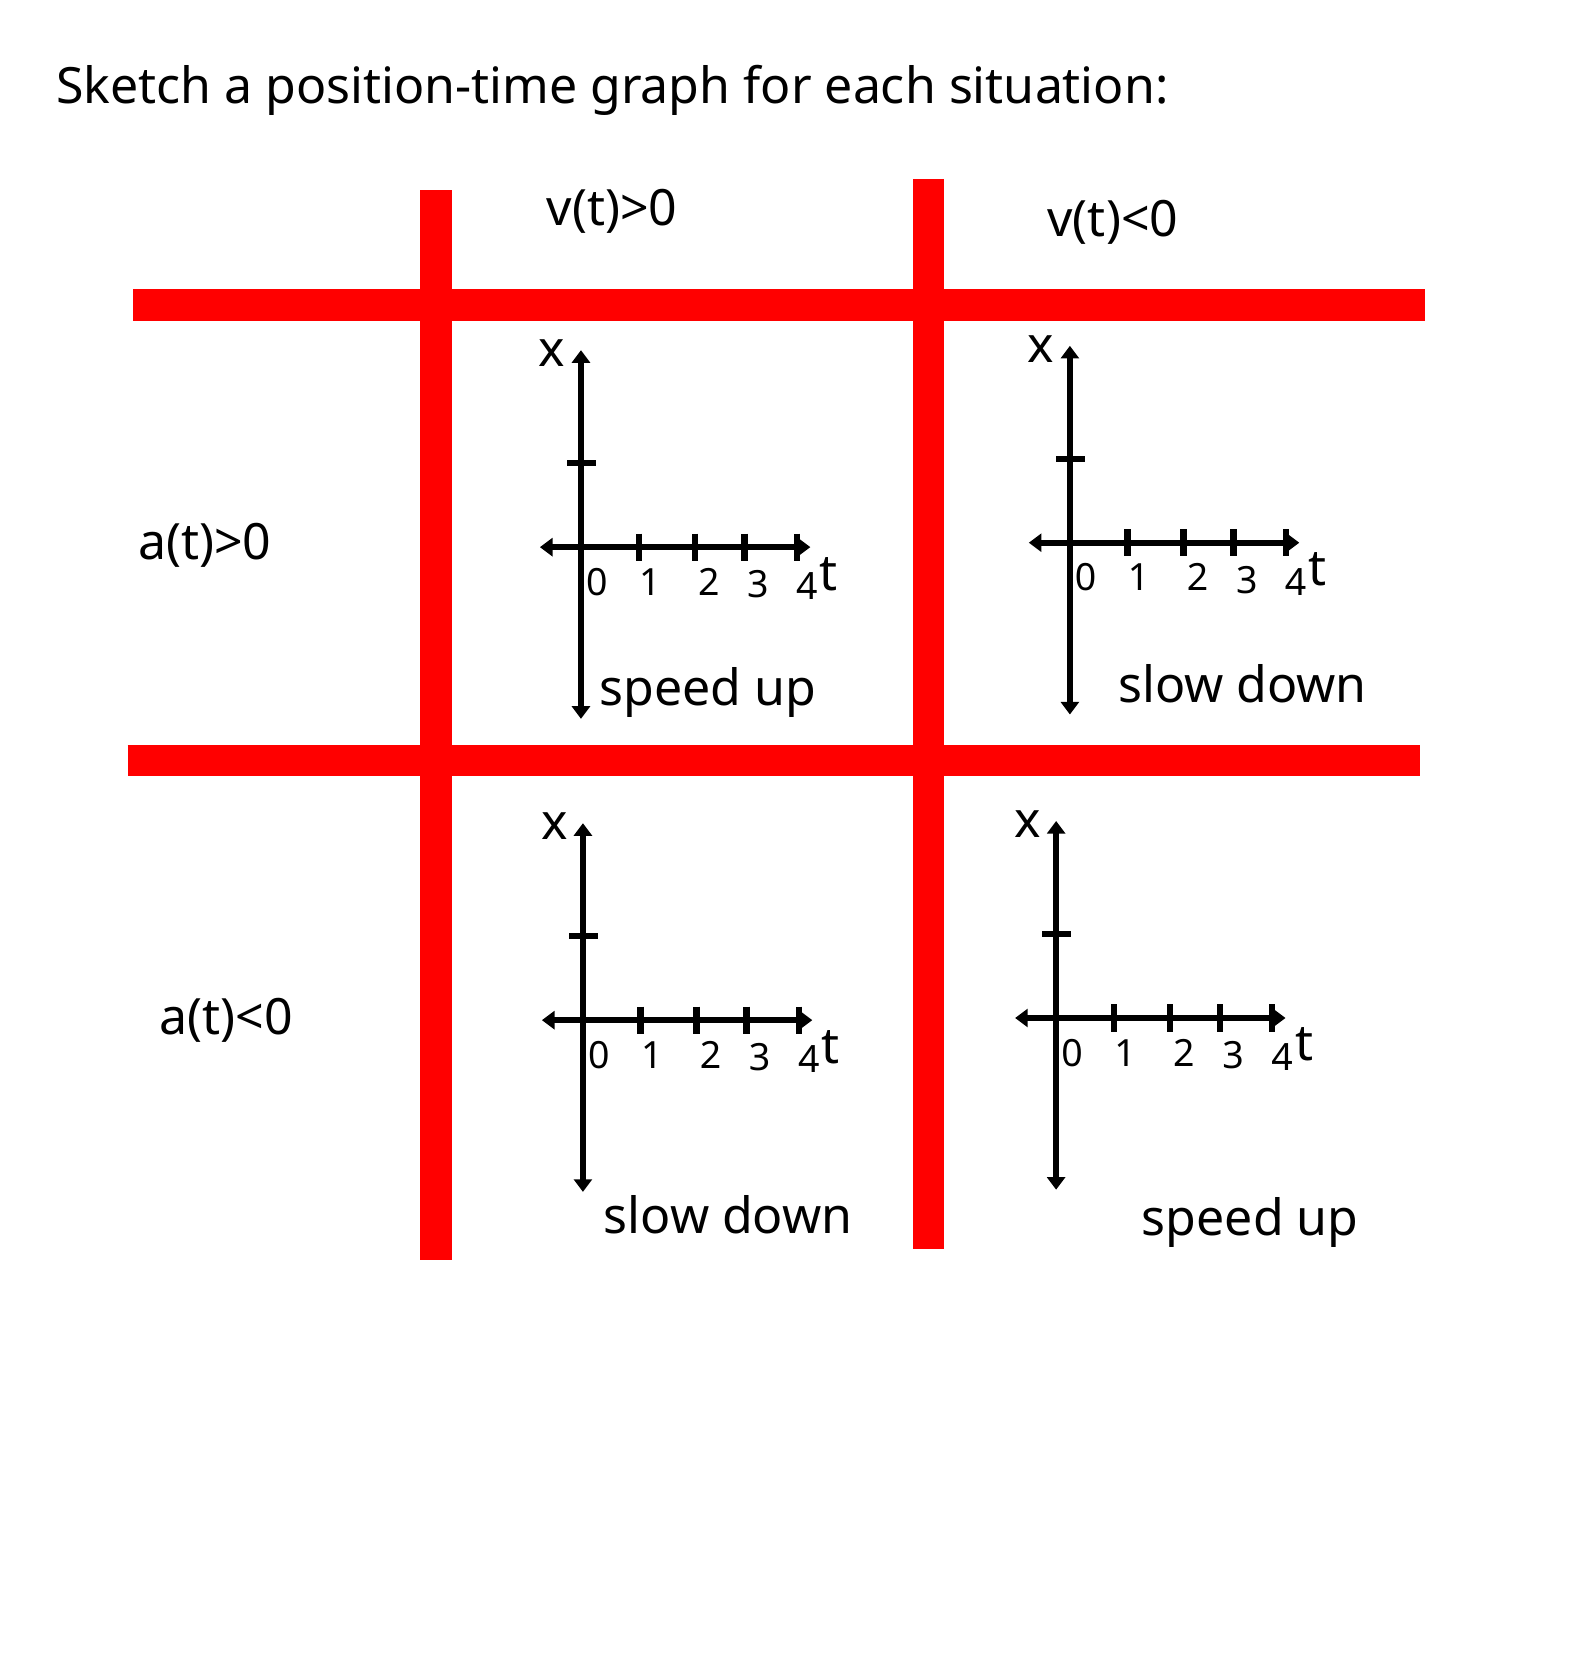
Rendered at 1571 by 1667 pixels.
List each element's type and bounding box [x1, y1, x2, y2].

text_box [40, 46, 1458, 1261]
